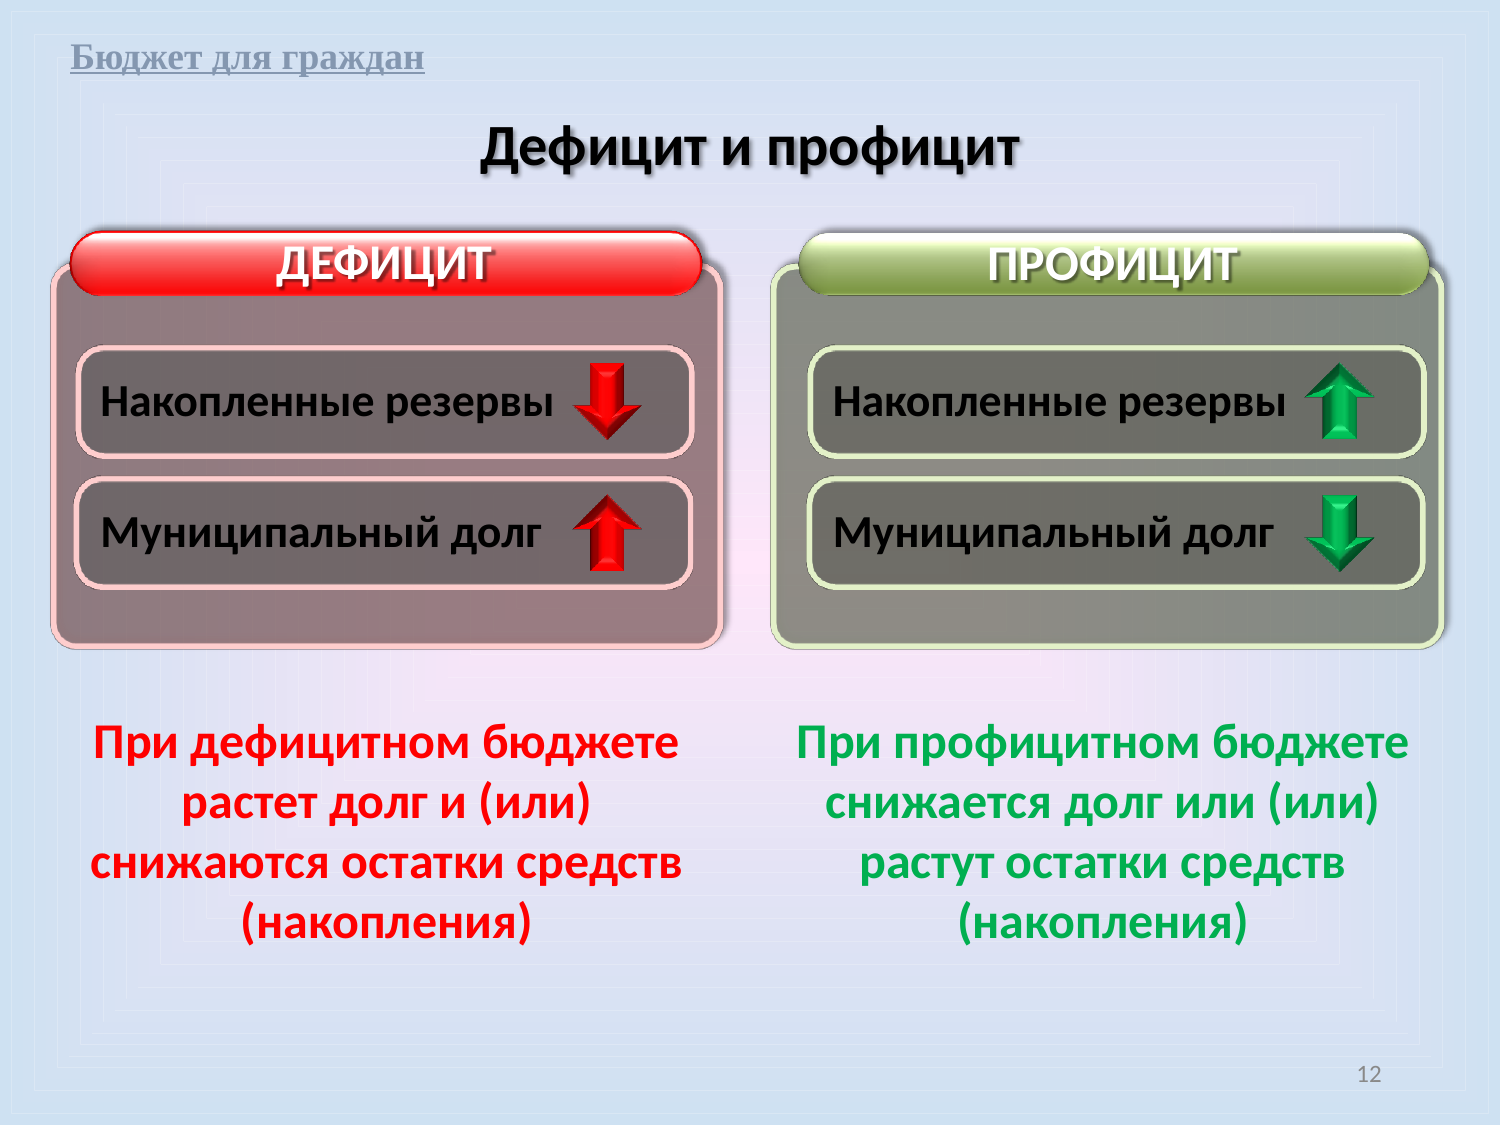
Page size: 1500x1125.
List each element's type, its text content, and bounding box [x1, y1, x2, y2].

text_box [571, 362, 642, 441]
text_box Дефицит и профицит [0, 119, 1500, 183]
text_box [805, 474, 1426, 590]
text_box [956, 217, 1206, 329]
text_box Накопленные резервы Муниципальный долг [829, 370, 1292, 562]
text_box [1303, 494, 1375, 572]
text_box [793, 204, 1442, 333]
text_box [245, 216, 461, 329]
text_box [64, 203, 715, 333]
text_box [765, 249, 1457, 653]
text_box [1303, 362, 1375, 440]
text_box [461, 216, 540, 329]
text_box [1206, 217, 1285, 329]
text_box ДЕФИЦИТ [274, 229, 461, 295]
text_box [571, 493, 642, 571]
text_box [45, 248, 736, 653]
text_box [72, 474, 694, 590]
slide_number 12 [1059, 1042, 1397, 1103]
text_box [74, 343, 695, 459]
text_box [806, 343, 1427, 459]
text_box При профицитном бюджете снижается долг или (или) растут остатки средств (накопления) [793, 708, 1412, 954]
text_box ПРОФИЦИТ [985, 230, 1206, 295]
text_box При дефицитном бюджете растет долг и (или) снижаются остатки средств (накопления) [87, 708, 684, 954]
text_box Бюджет для граждан [55, 24, 440, 85]
text_box Накопленные резервы Муниципальный долг [97, 370, 559, 562]
